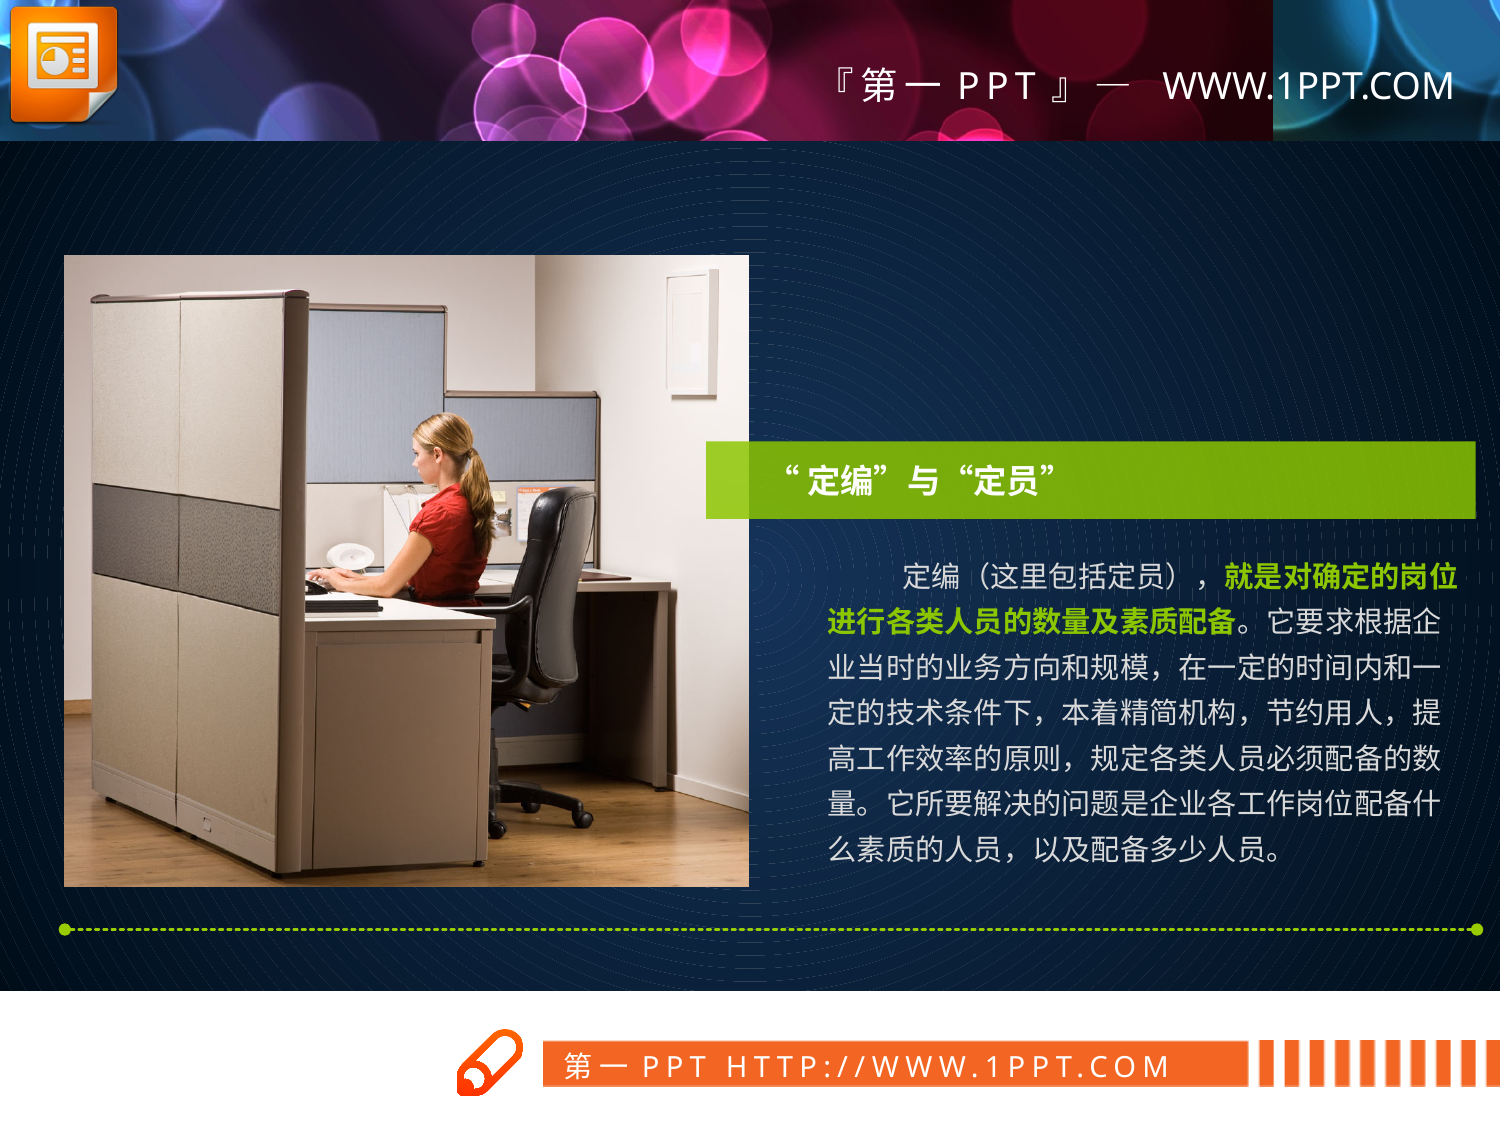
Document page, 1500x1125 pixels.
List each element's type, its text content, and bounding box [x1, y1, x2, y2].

text_box 定编（这里包括定员），就是对确定的岗位进行各类人员的数量及素质配备。它要求根据企业当时的业务方向和规模，在一定的时间内和一定的技术条件下，本着精简机构，节约用人，提高工作效率的原则，规定各类人员必须配备的数量。它所要解决的问题是企业各工作岗位配备什么素质的人员，以及配备多少人员。 [813, 540, 1476, 874]
picture [0, 0, 1500, 141]
picture [64, 255, 750, 887]
picture [543, 1040, 1500, 1087]
text_box “定编”与“定员” [754, 441, 1476, 519]
